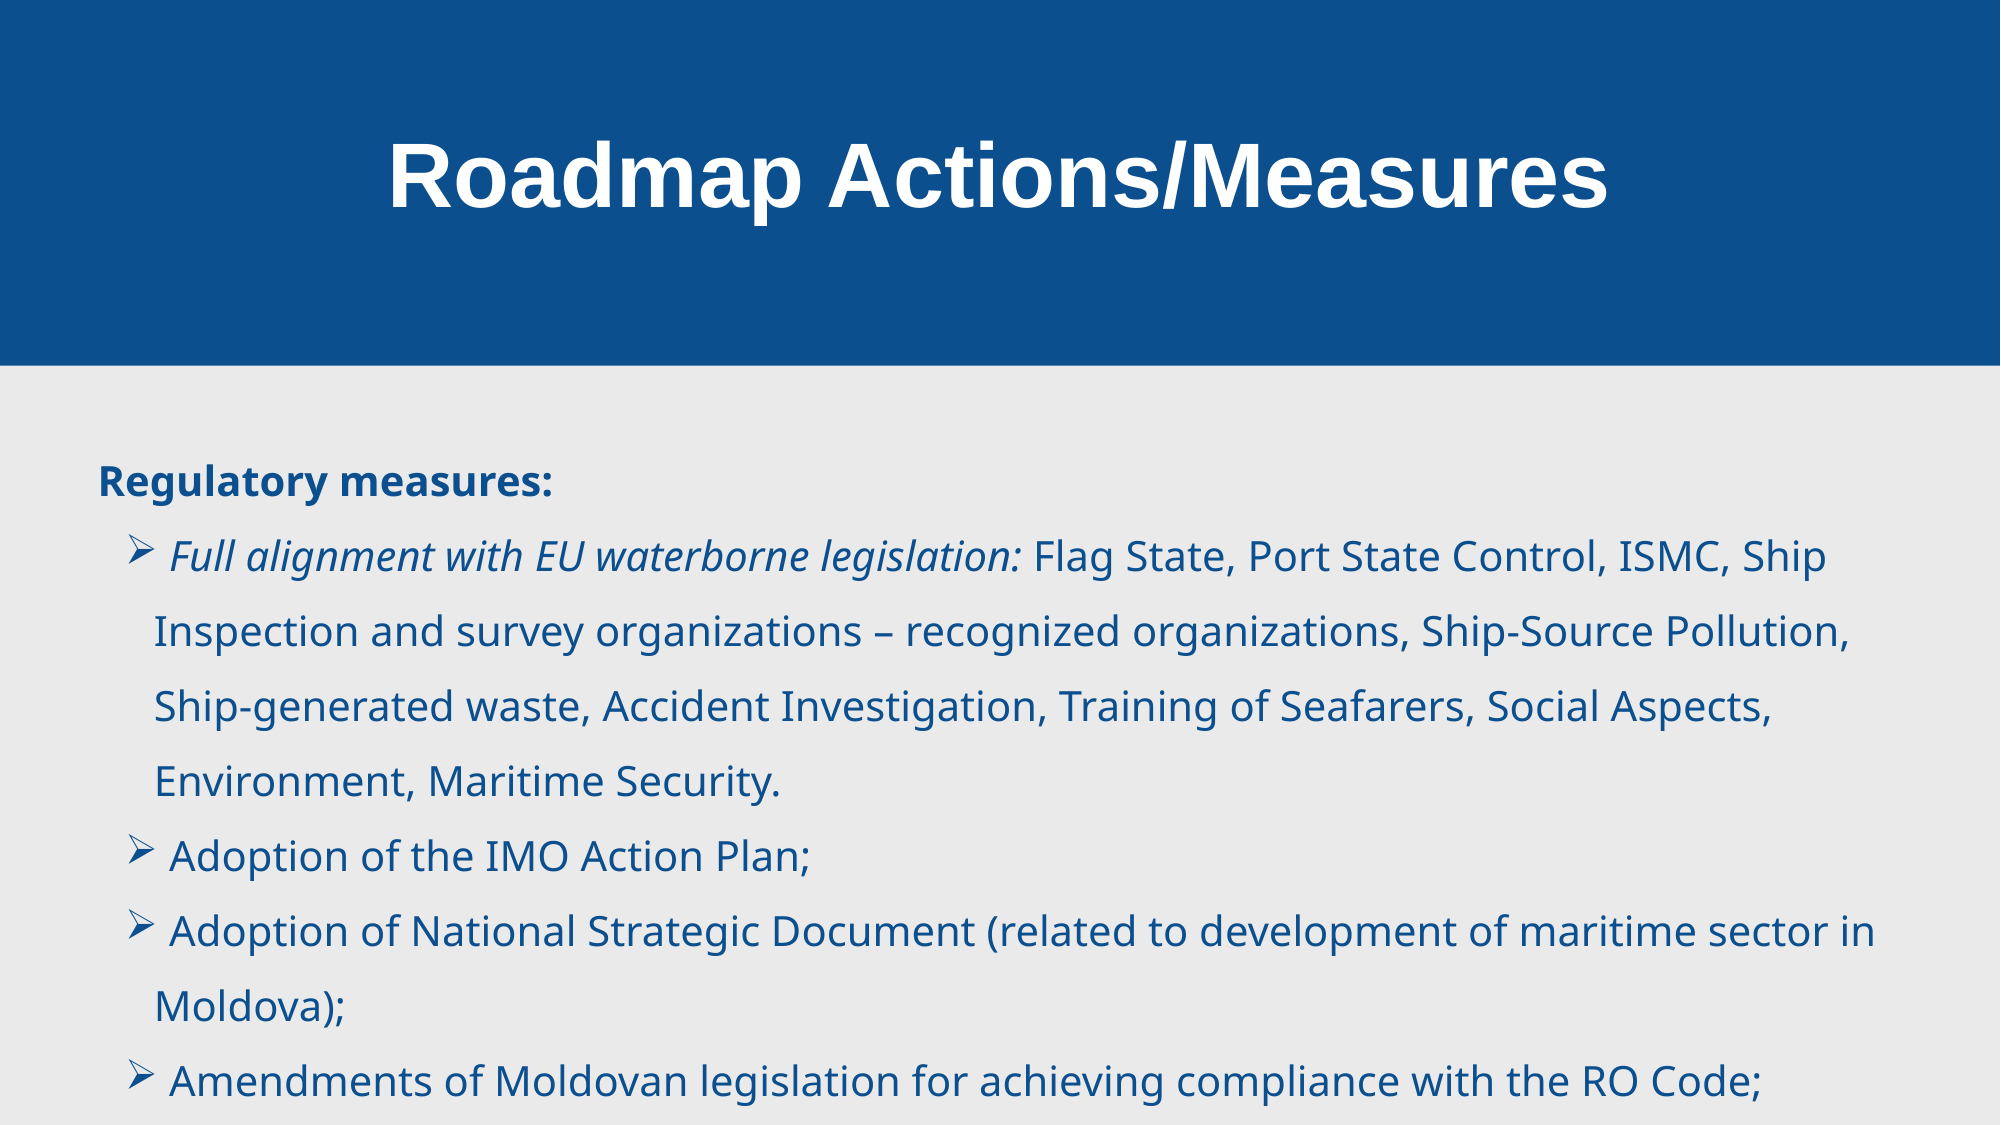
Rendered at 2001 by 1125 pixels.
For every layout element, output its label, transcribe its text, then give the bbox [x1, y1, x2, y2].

text_box Regulatory measures: Full alignment with EU waterborne legislation: Flag State, Port State Control, ISMC, Ship Inspection and survey organizations – recognized organizations, Ship-Source Pollution, Ship-generated waste, Accident Investigation, Training of Seafarers, Social Aspects, Environment, Maritime Security. Adoption of the IMO Action Plan; Adoption of National Strategic Document (related to development of maritime sector in Moldova); Amendments of Moldovan legislation for achieving compliance with the RO Code; Setting age-related requirements for crew members. [82, 422, 1962, 1125]
text_box Roadmap Actions/Measures [104, 150, 1896, 227]
text_box [0, 364, 2000, 1125]
